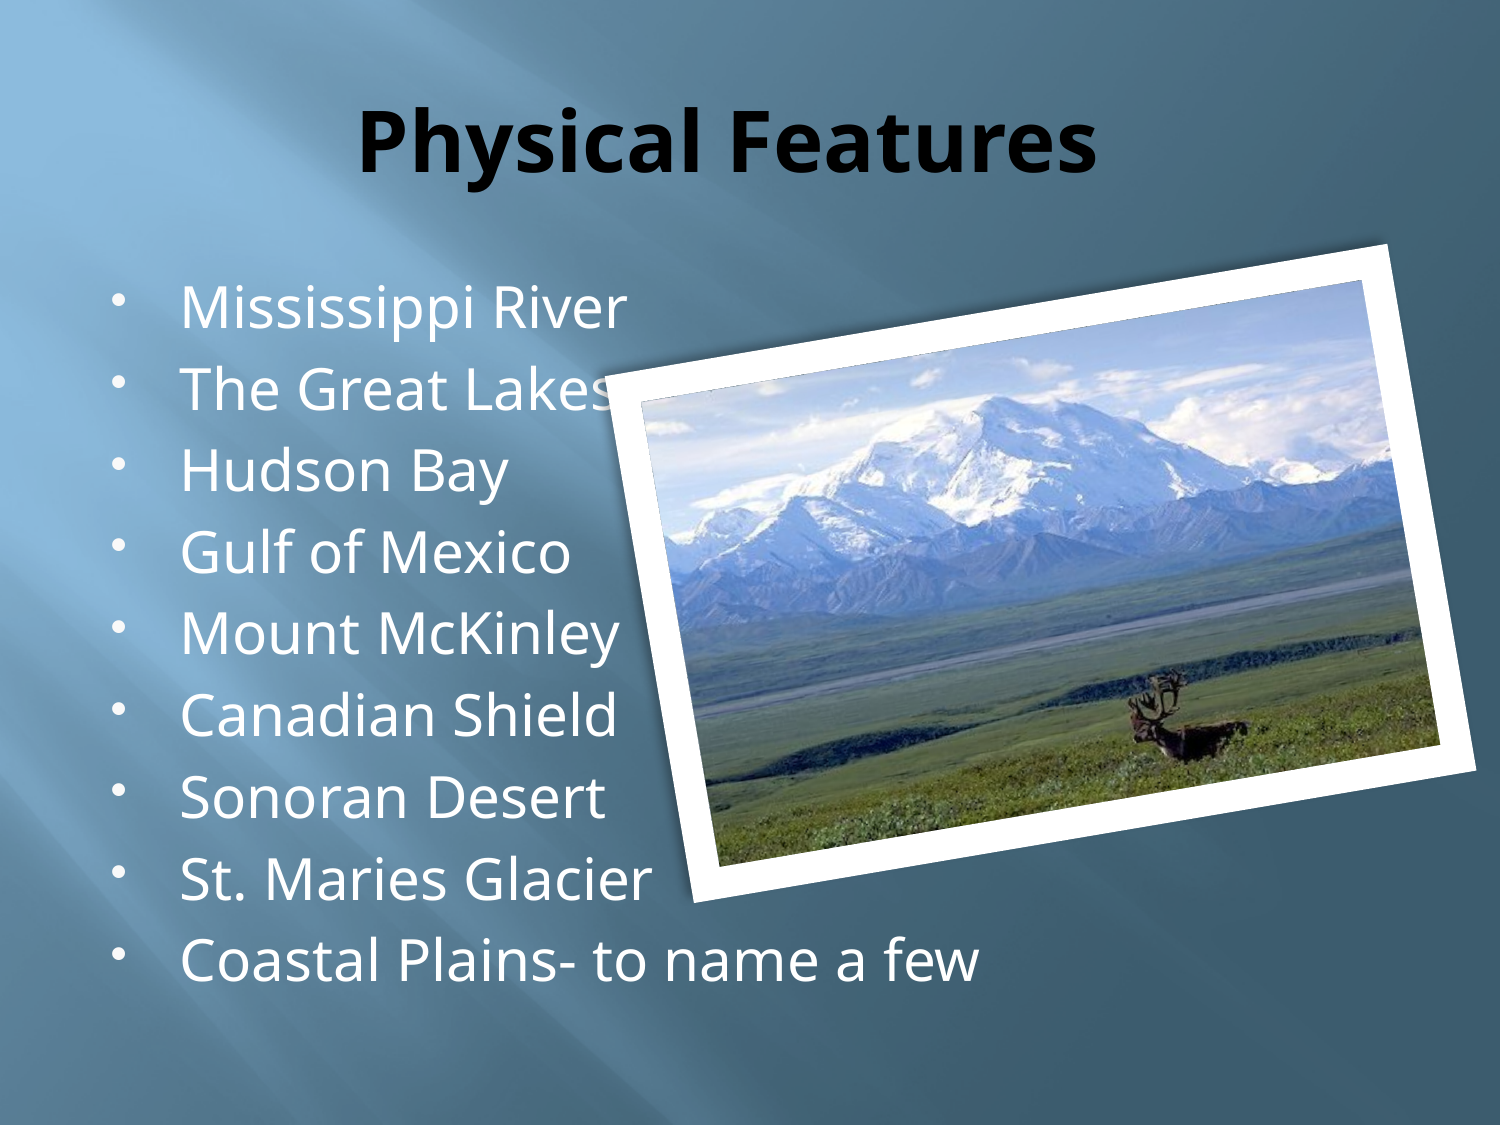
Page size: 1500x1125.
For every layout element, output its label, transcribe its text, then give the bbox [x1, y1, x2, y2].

title Physical Features [75, 45, 1425, 233]
list Mississippi River The Great Lakes Hudson Bay Gulf of Mexico Mount McKinley Canadian Shield Sonoran Desert St. Maries Glacier Coastal Plains- to name a few [75, 262, 1425, 1035]
picture [642, 281, 1440, 866]
